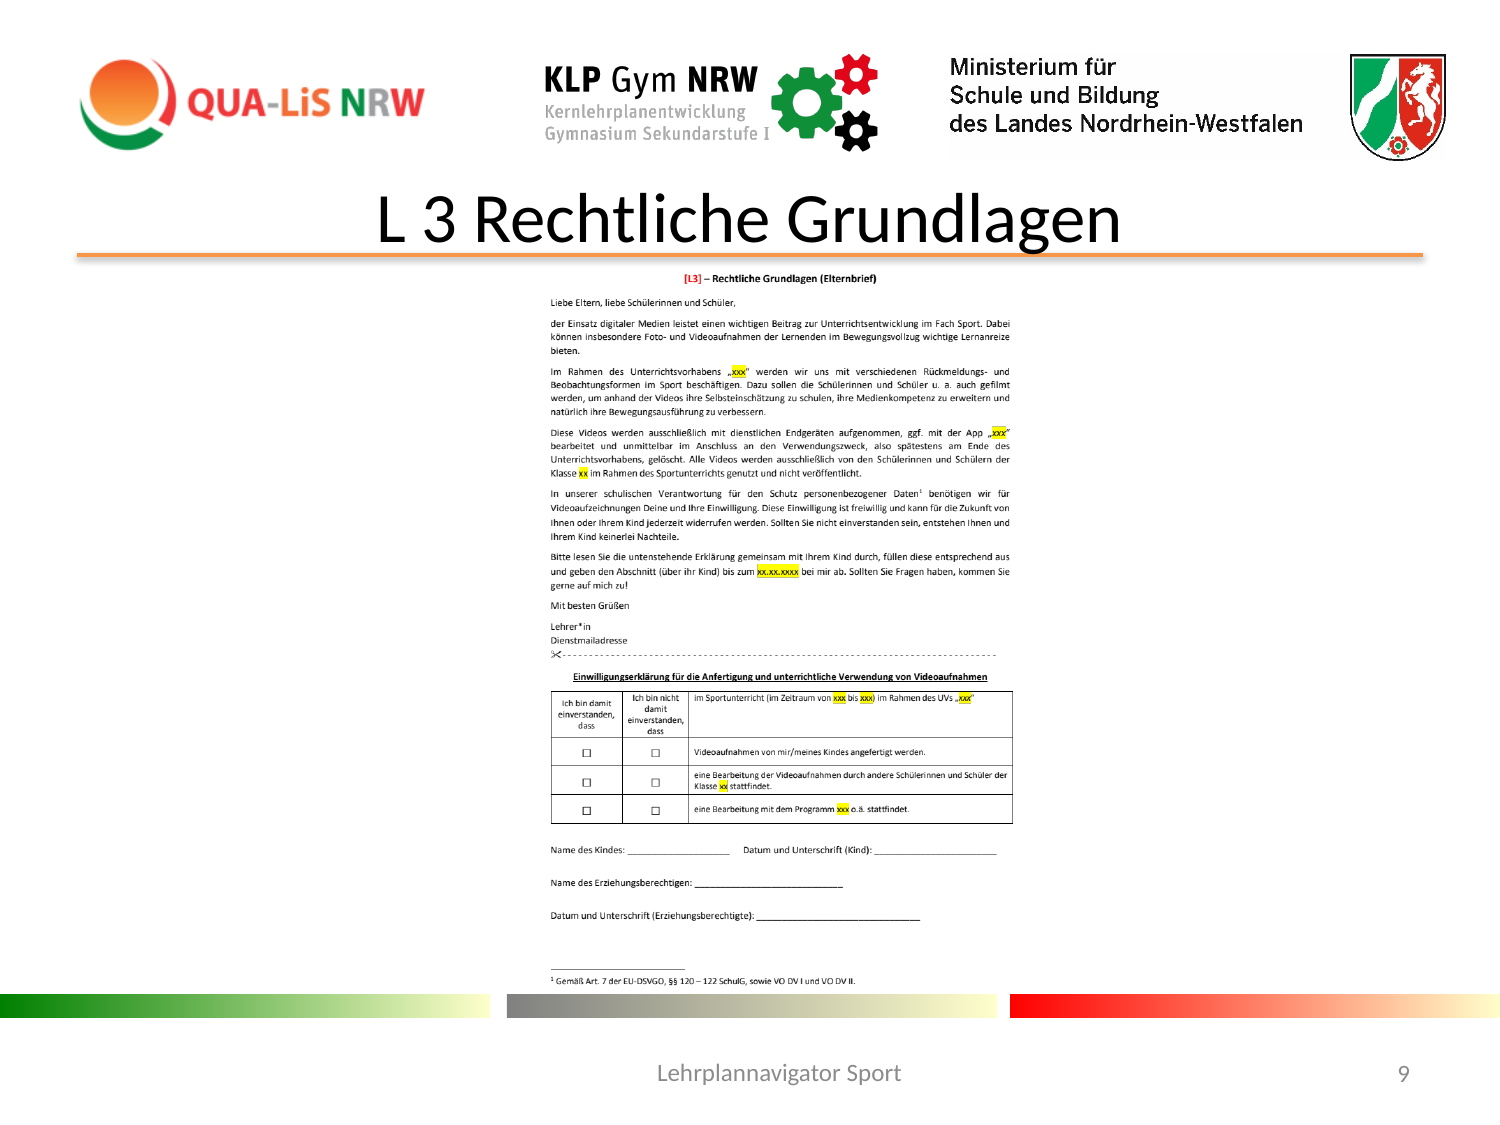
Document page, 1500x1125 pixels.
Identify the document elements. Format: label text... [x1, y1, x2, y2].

picture [950, 54, 1446, 161]
picture [77, 52, 431, 154]
footer Lehrplannavigator Sport [561, 1017, 999, 1125]
picture [541, 268, 1018, 990]
slide_number 9 [1328, 1042, 1425, 1103]
picture [501, 28, 908, 183]
title L 3 Rechtliche Grundlagen [75, 184, 1425, 244]
